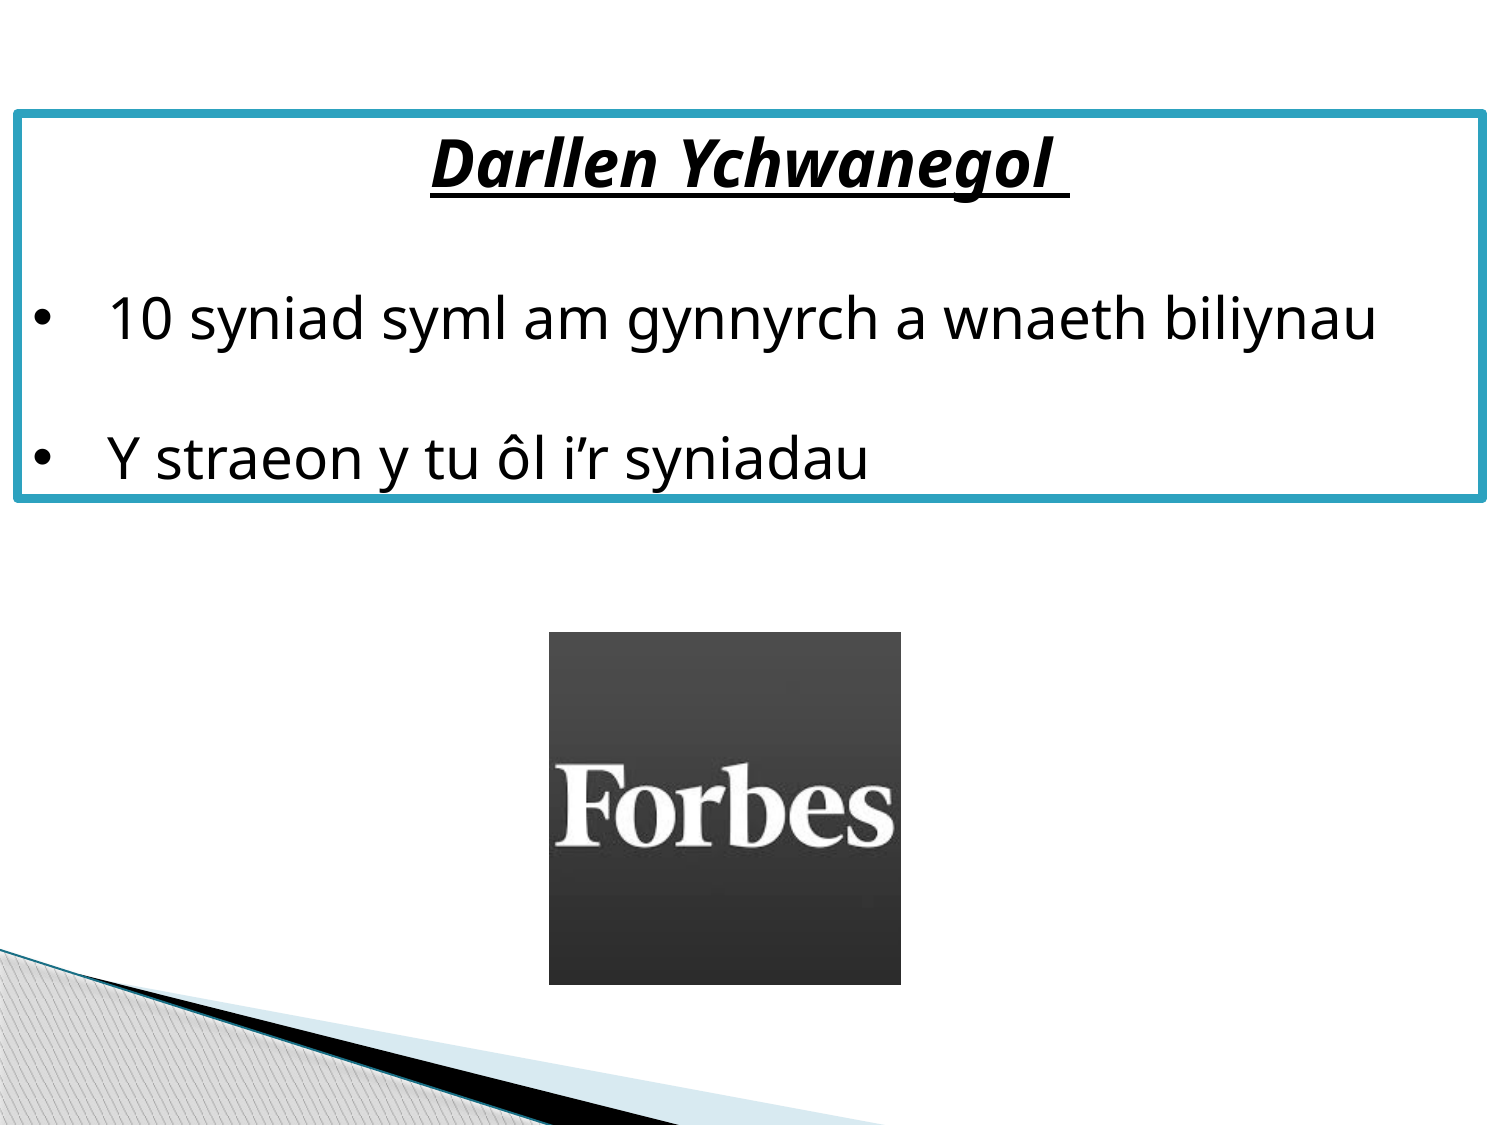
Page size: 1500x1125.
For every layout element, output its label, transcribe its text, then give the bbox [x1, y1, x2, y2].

text_box Darllen Ychwanegol 10 syniad syml am gynnyrch a wnaeth biliynau Y straeon y tu ôl i’r syniadau [13, 109, 1487, 503]
picture [548, 632, 901, 985]
